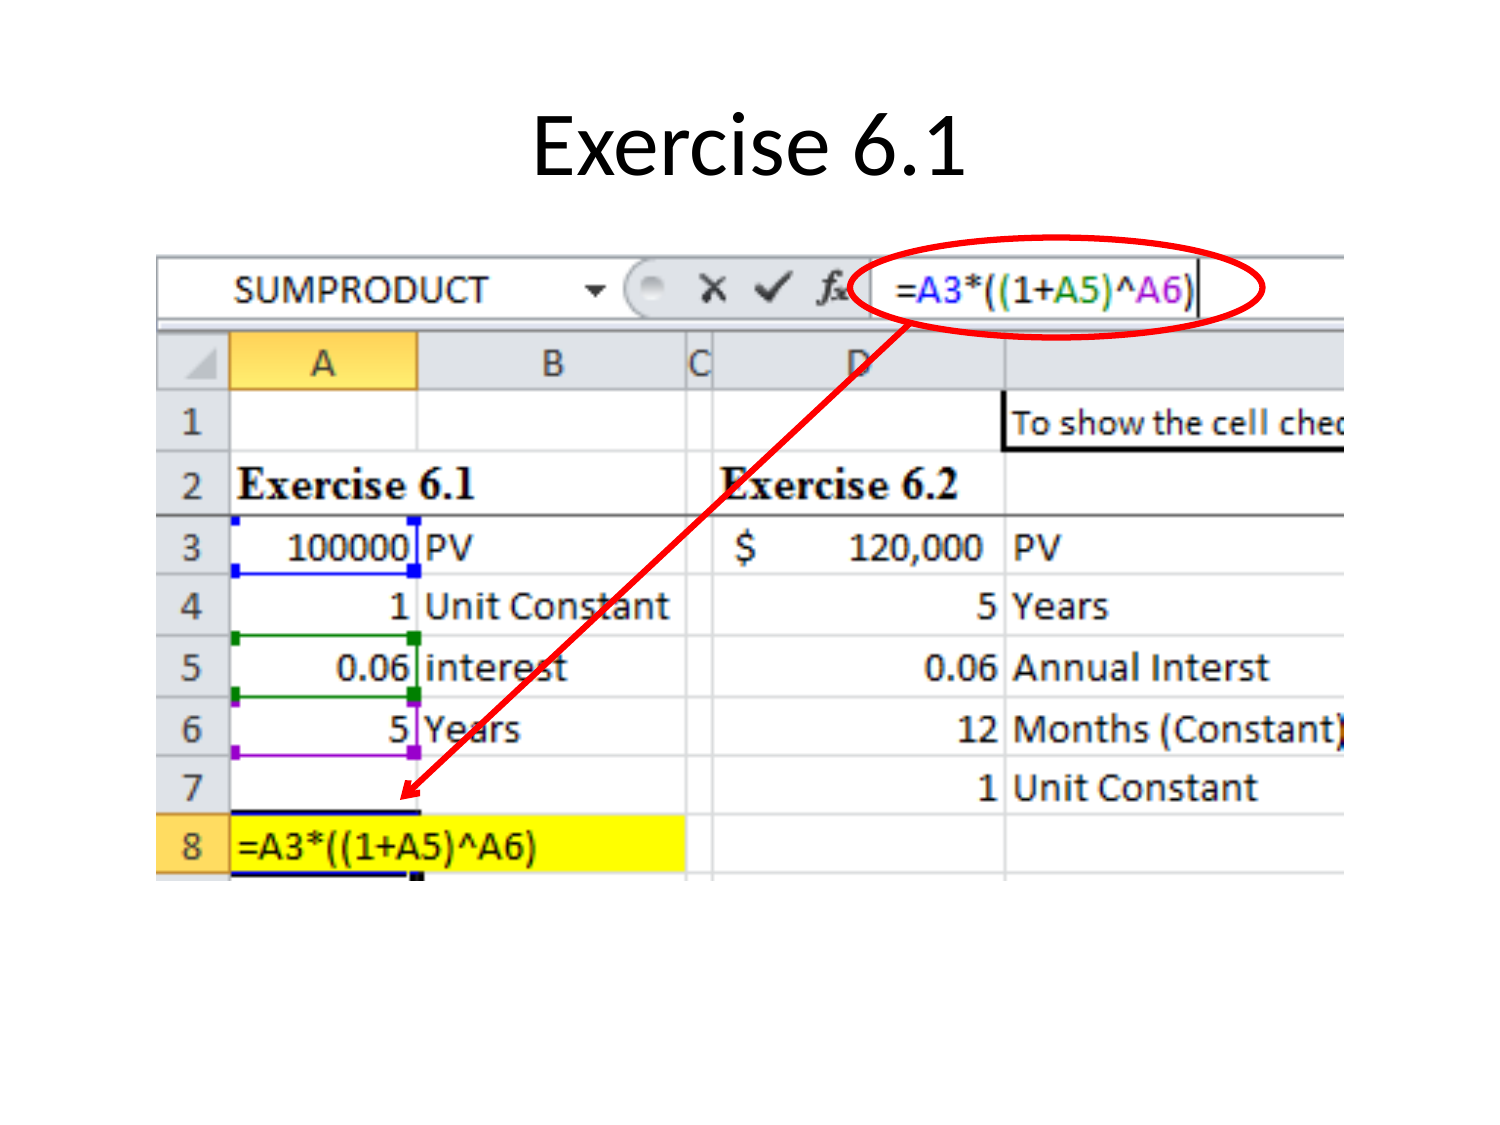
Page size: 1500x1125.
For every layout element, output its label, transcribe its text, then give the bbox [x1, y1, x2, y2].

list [156, 254, 1344, 881]
text_box [902, 235, 1211, 252]
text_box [399, 322, 911, 801]
title Exercise 6.1 [75, 45, 1425, 233]
